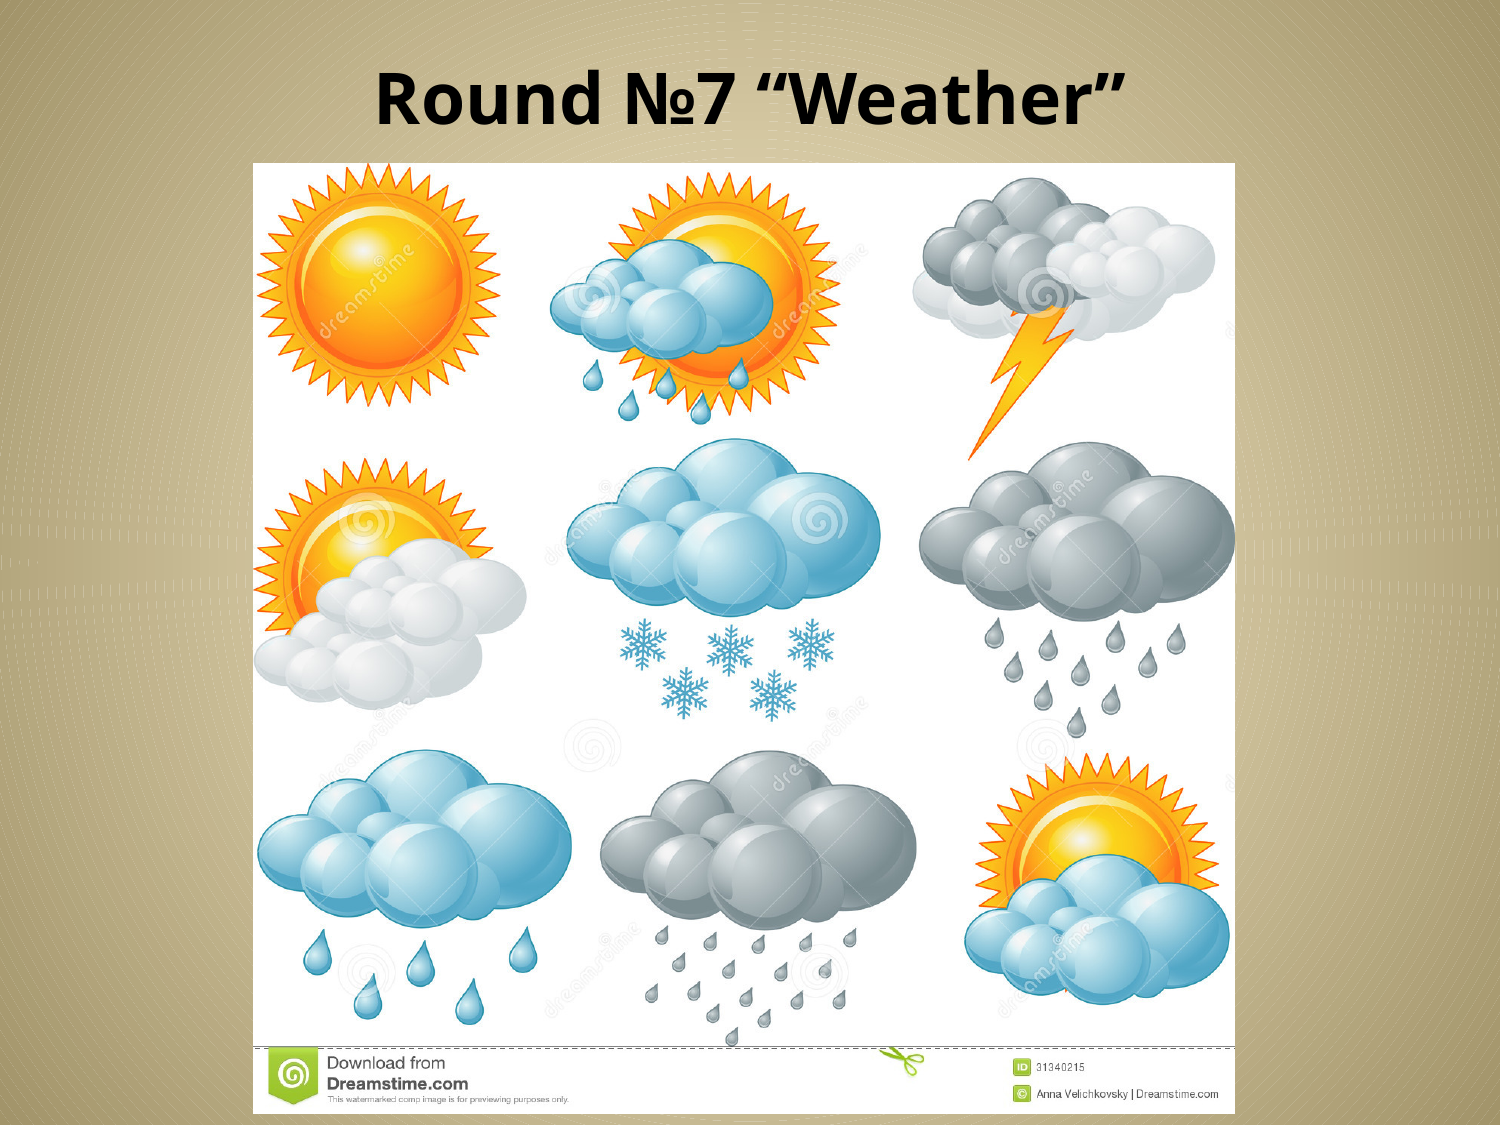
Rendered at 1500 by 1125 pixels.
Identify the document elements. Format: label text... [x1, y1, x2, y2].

picture [253, 163, 1235, 1114]
title Round №7 “Weather” [75, 45, 1425, 233]
